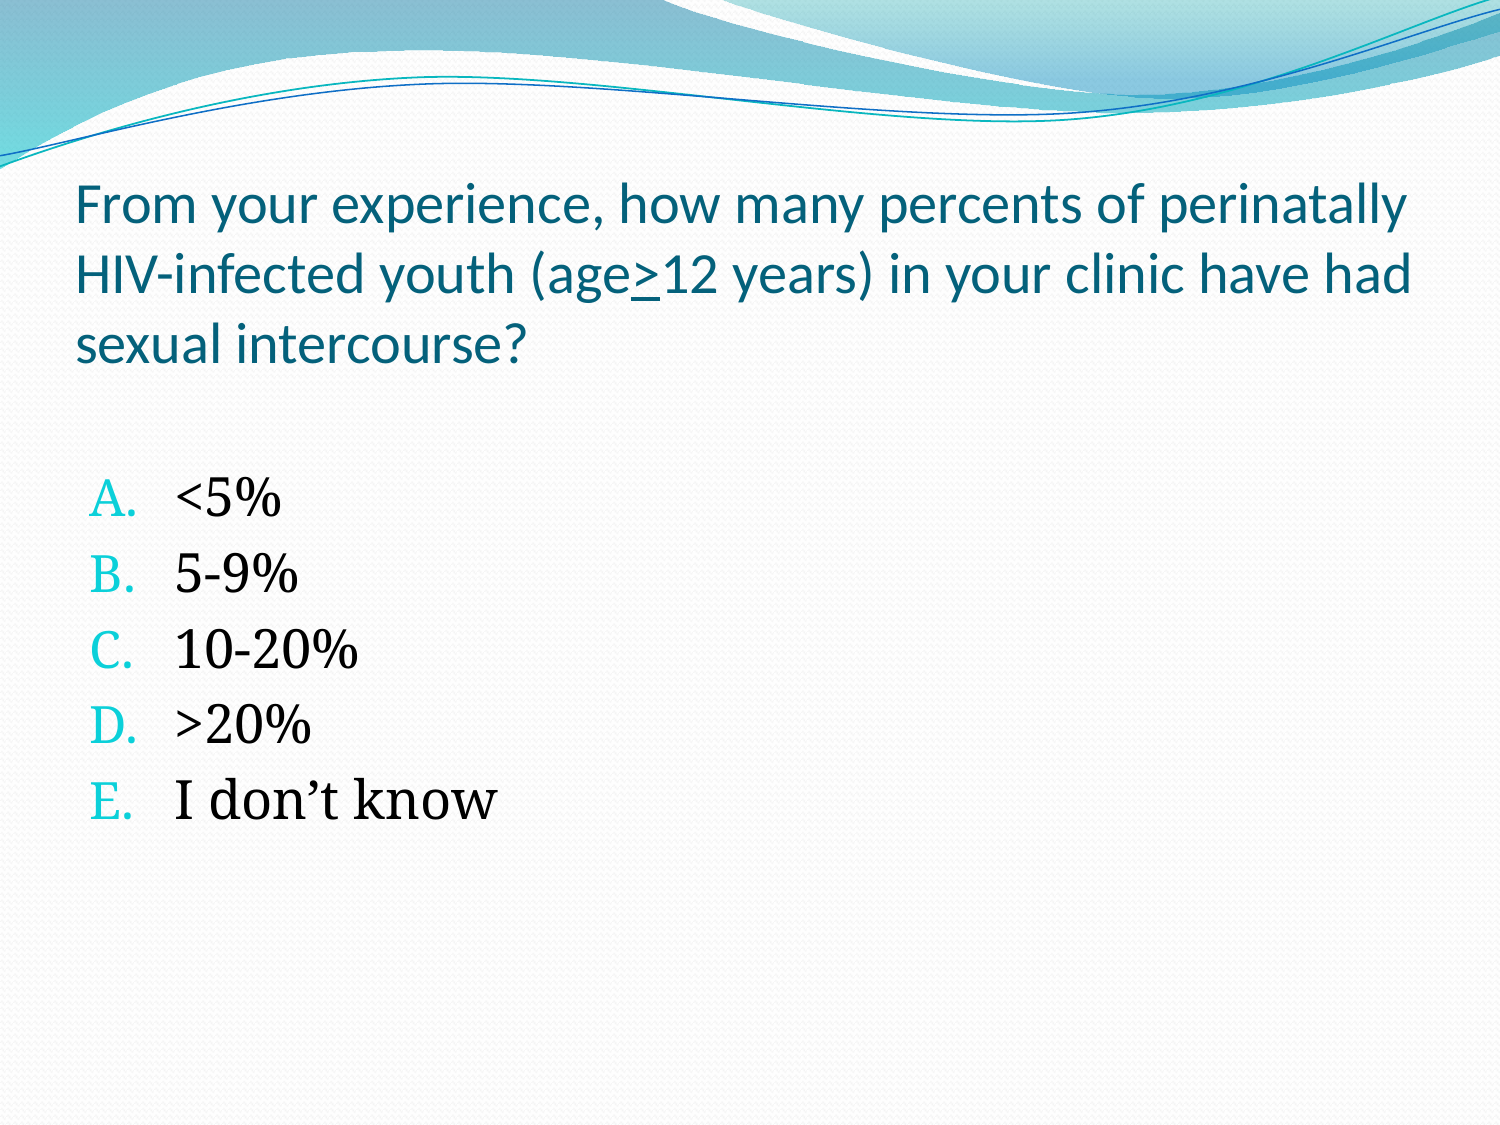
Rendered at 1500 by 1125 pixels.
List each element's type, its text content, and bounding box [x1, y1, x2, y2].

title From your experience, how many percents of perinatally HIV-infected youth (age>12 years) in your clinic have had sexual intercourse? [75, 187, 1425, 375]
list <5% 5-9% 10-20% >20% I don’t know [75, 455, 1425, 1125]
